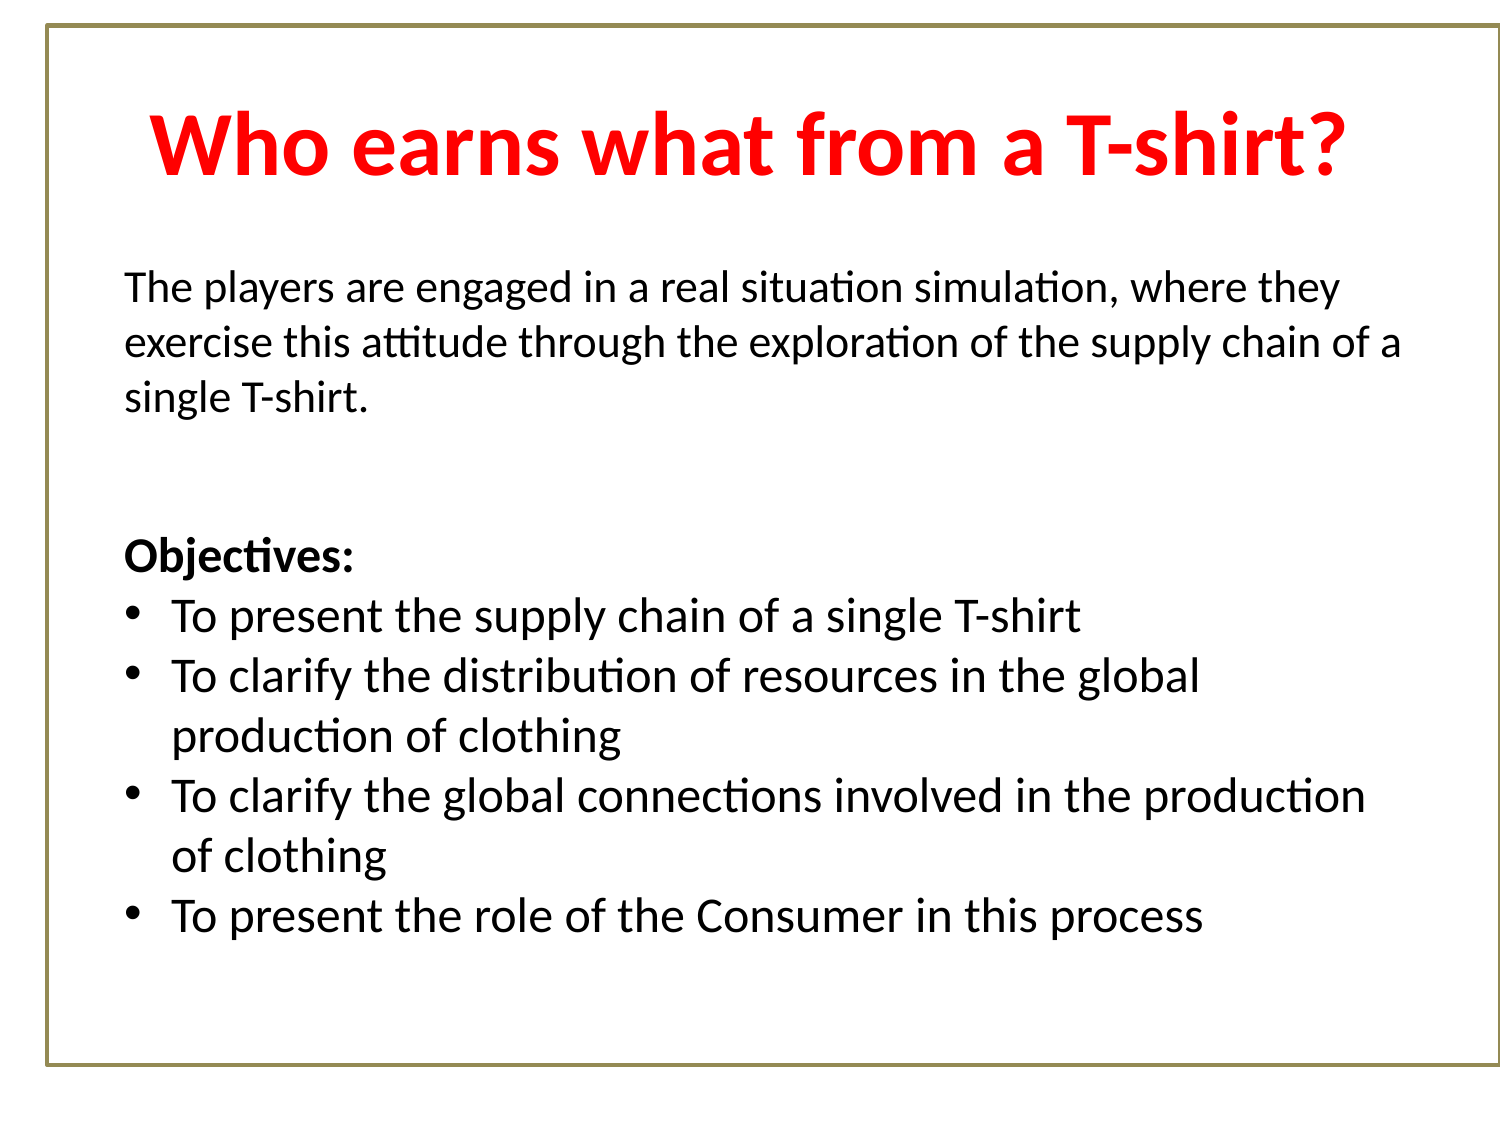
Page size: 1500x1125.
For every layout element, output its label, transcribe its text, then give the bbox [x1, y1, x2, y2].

text_box The players are engaged in a real situation simulation, where they exercise this attitude through the exploration of the supply chain of a single T-shirt. [109, 249, 1423, 429]
title Who earns what from a T-shirt? [75, 45, 1425, 233]
text_box [45, 23, 1500, 1067]
text_box Objectives: To present the supply chain of a single T-shirt To clarify the distribution of resources in the global production of clothing To clarify the global connections involved in the production of clothing To present the role of the Consumer in this process [109, 515, 1387, 1010]
